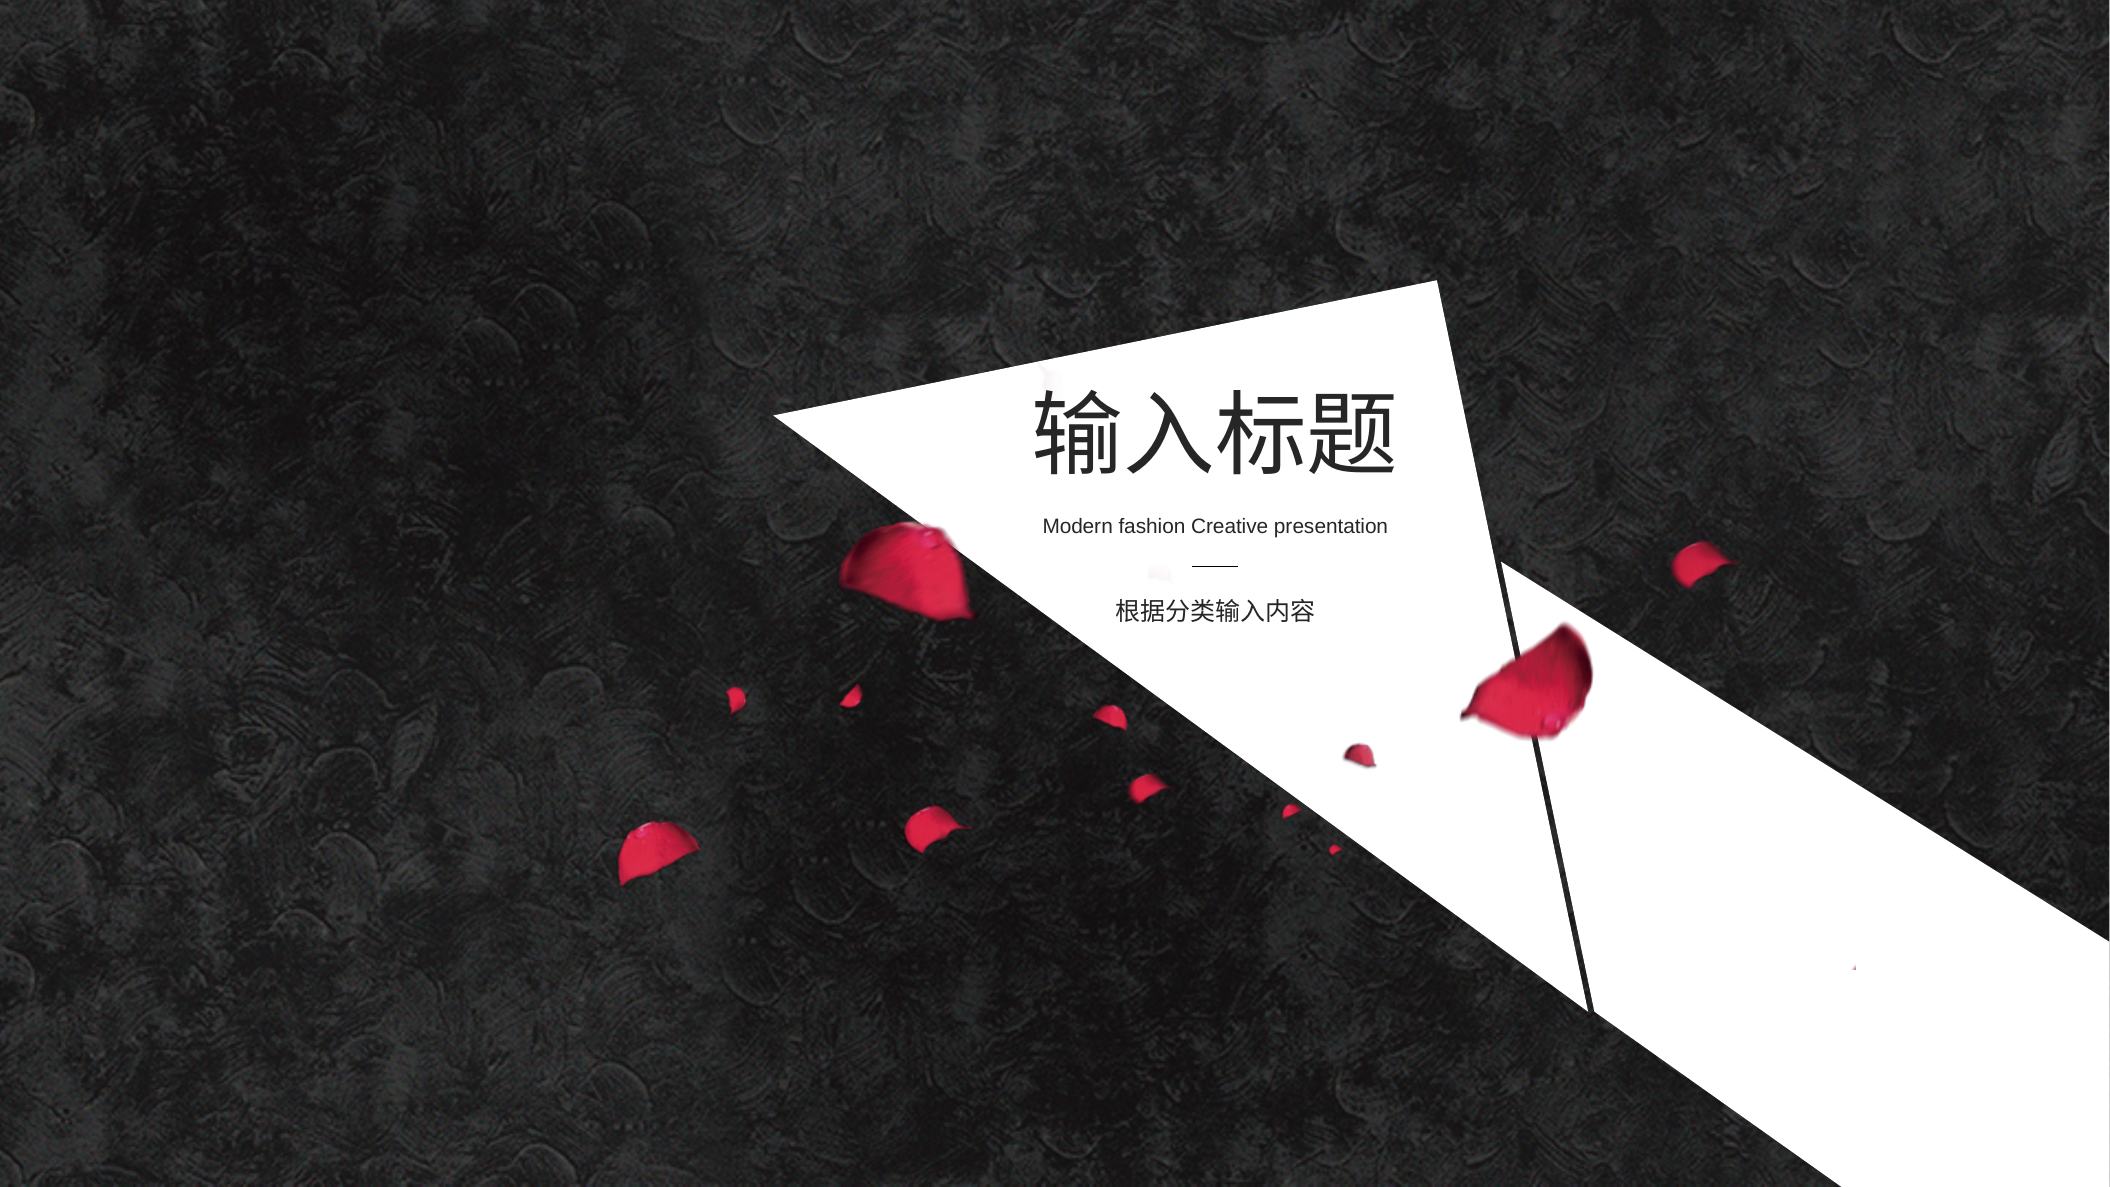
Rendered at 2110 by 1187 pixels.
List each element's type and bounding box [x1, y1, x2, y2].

picture [0, 0, 2110, 1187]
text_box [794, 300, 2110, 1187]
